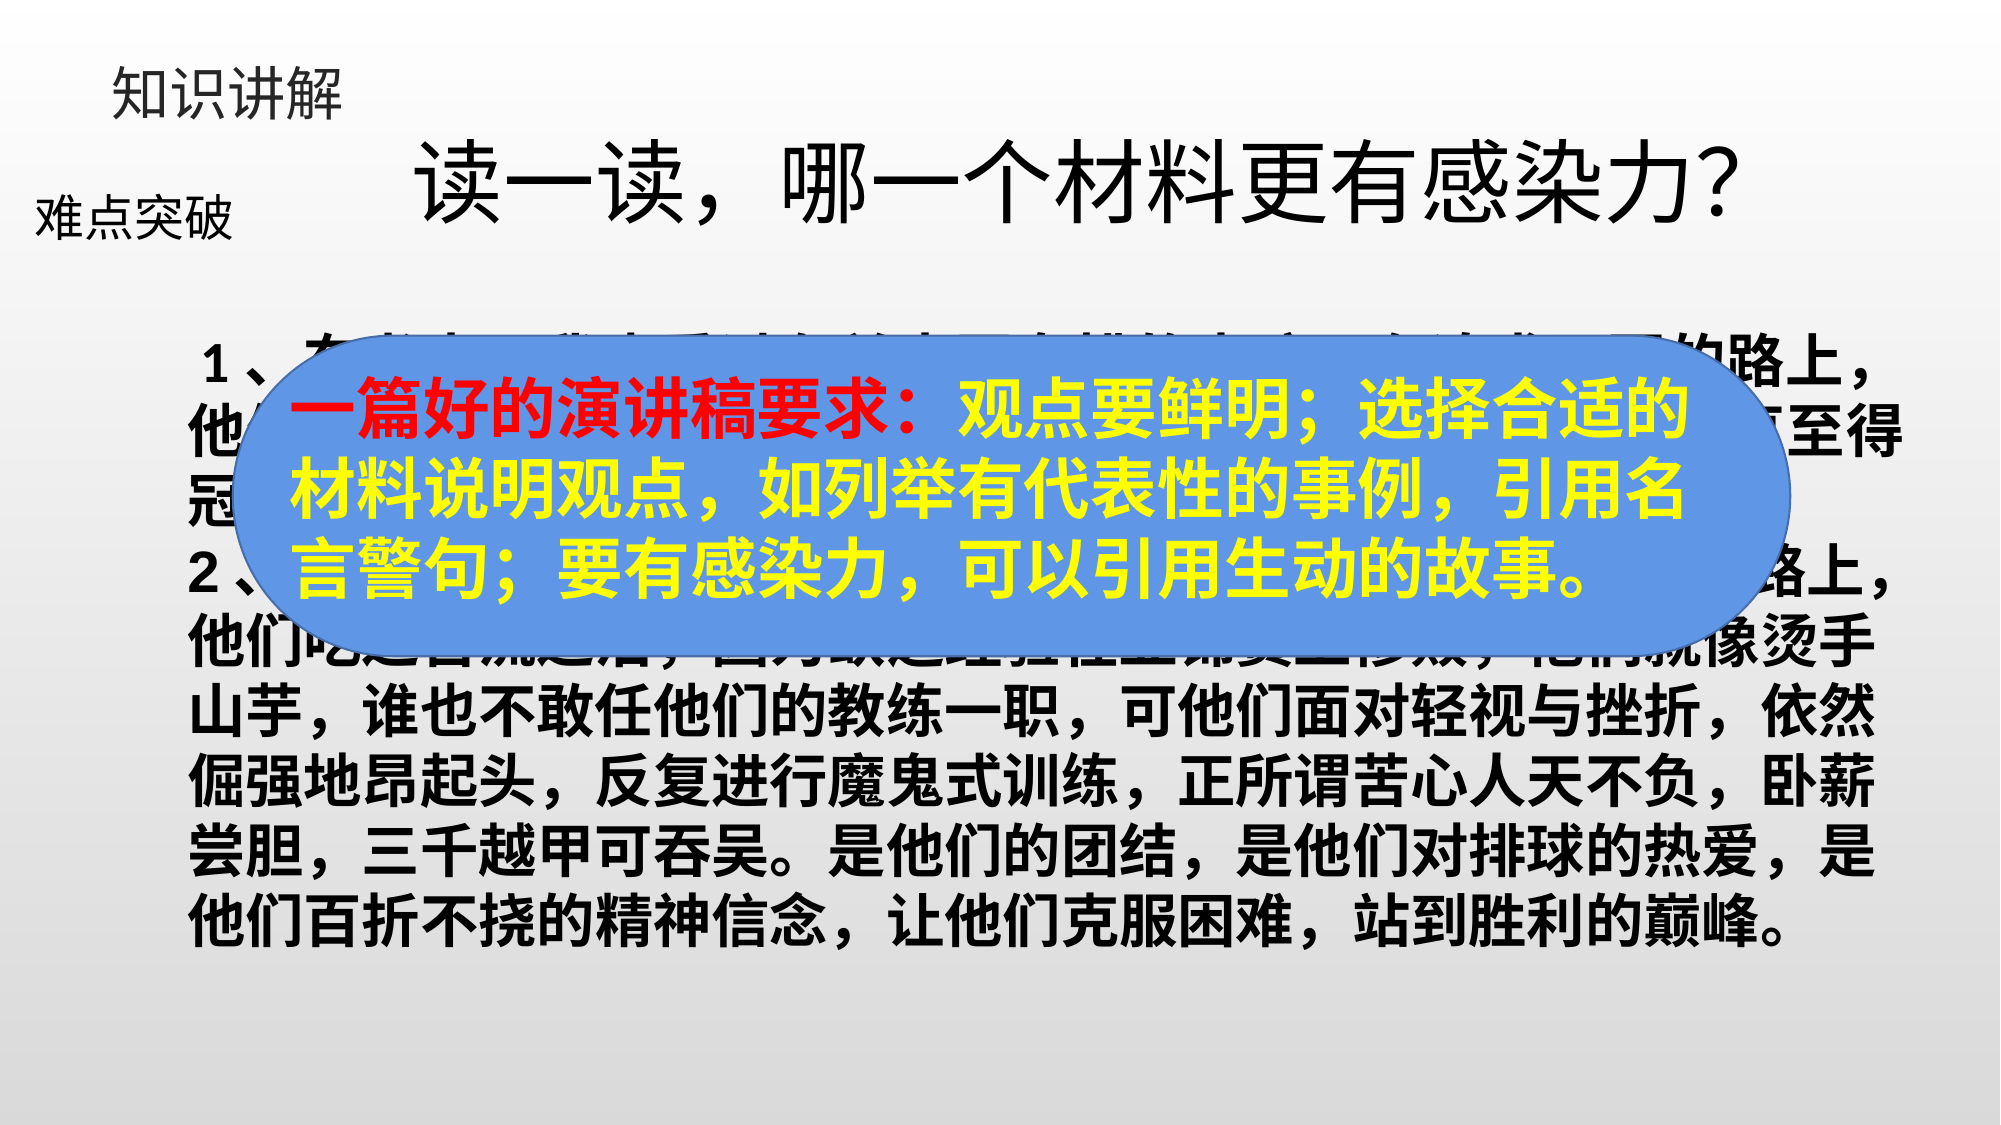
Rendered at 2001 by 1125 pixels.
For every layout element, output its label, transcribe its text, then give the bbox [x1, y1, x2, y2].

text_box 1、在书中，我也看过有关中国女排的事迹，在追求冠军的路上，他们面对轻视与挫折，依然倔强地昂起头，反复进行训练，直至得冠。 2、在书中，我也看到过有关中国女排的事迹，在追求冠军的路上，他们吃过苦流过泪，因为缺乏经验在亚锦赛上惨败，他们就像烫手山芋，谁也不敢任他们的教练一职，可他们面对轻视与挫折，依然倔强地昂起头，反复进行魔鬼式训练，正所谓苦心人天不负，卧薪尝胆，三千越甲可吞吴。是他们的团结，是他们对排球的热爱，是他们百折不挠的精神信念，让他们克服困难，站到胜利的巅峰。 [172, 317, 1920, 962]
text_box 知识讲解 [96, 49, 398, 135]
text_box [232, 335, 1791, 657]
text_box 难点突破 [19, 148, 295, 254]
text_box 读一读，哪一个材料更有感染力？ [397, 116, 1817, 242]
